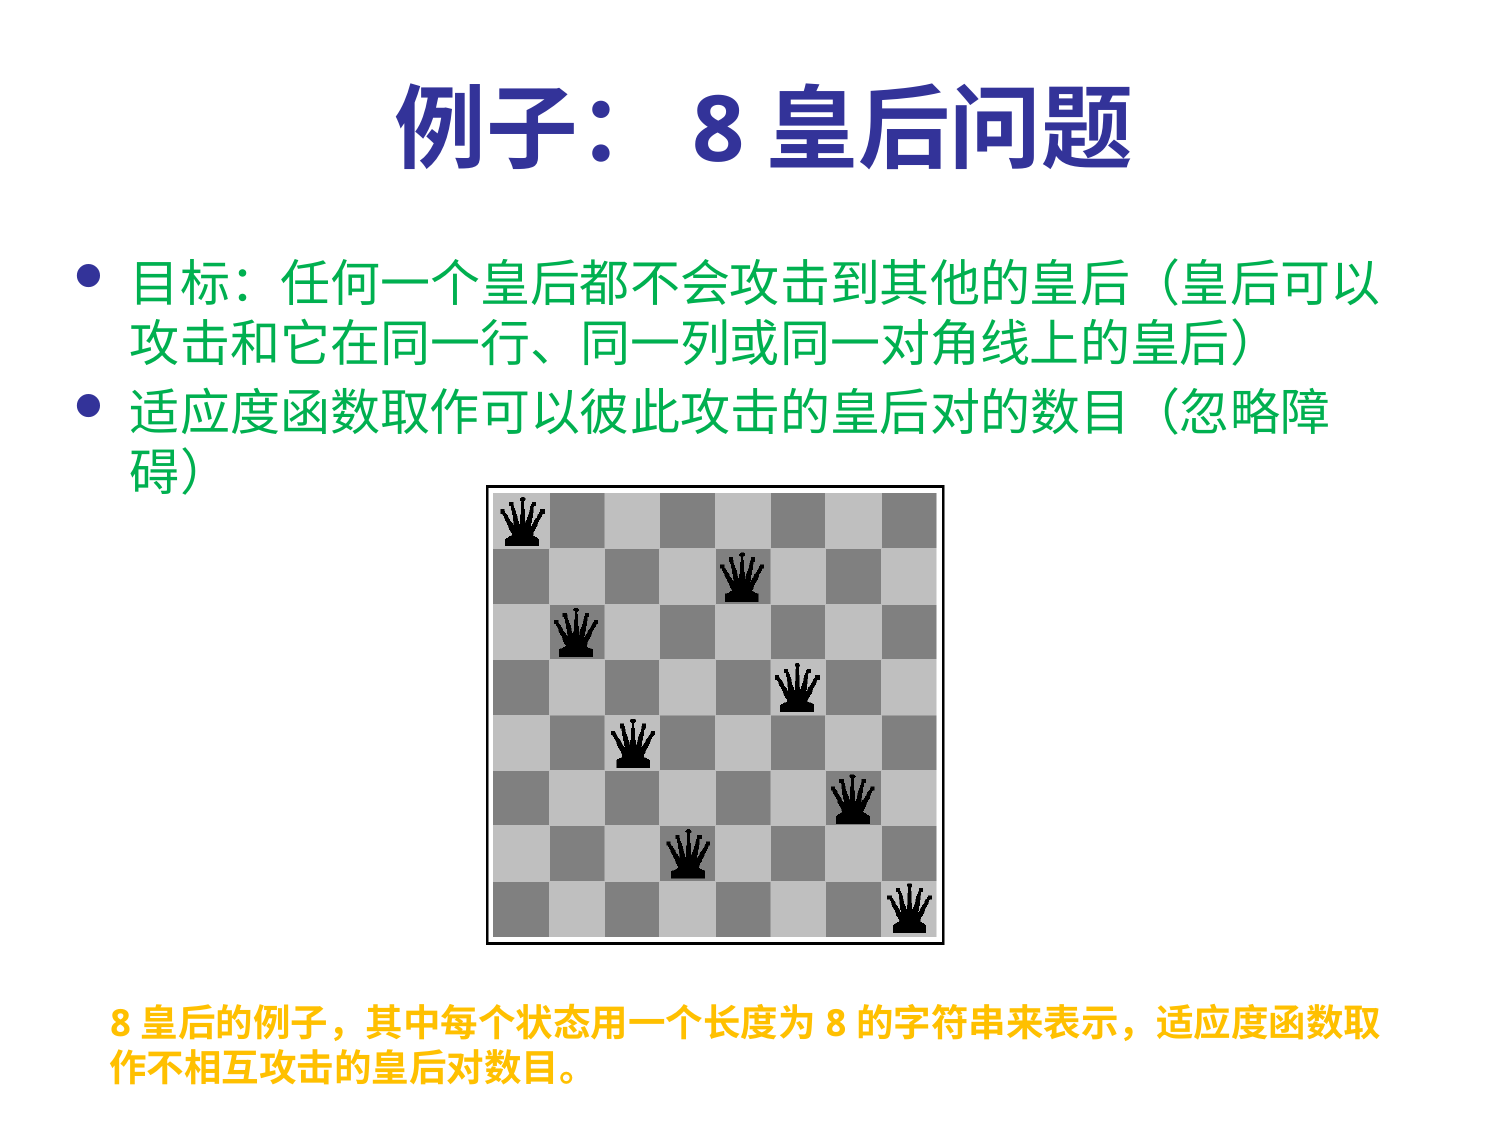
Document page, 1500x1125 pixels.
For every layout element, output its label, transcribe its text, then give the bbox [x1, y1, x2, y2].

text_box 目标：任何一个皇后都不会攻击到其他的皇后（皇后可以攻击和它在同一行、同一列或同一对角线上的皇后） 适应度函数取作可以彼此攻击的皇后对的数目（忽略障碍） [58, 243, 1434, 569]
text_box 例子：8皇后问题 [125, 35, 1404, 188]
text_box 8皇后的例子，其中每个状态用一个长度为8的字符串来表示，适应度函数取作不相互攻击的皇后对数目。 [94, 991, 1404, 1096]
picture [483, 485, 946, 946]
